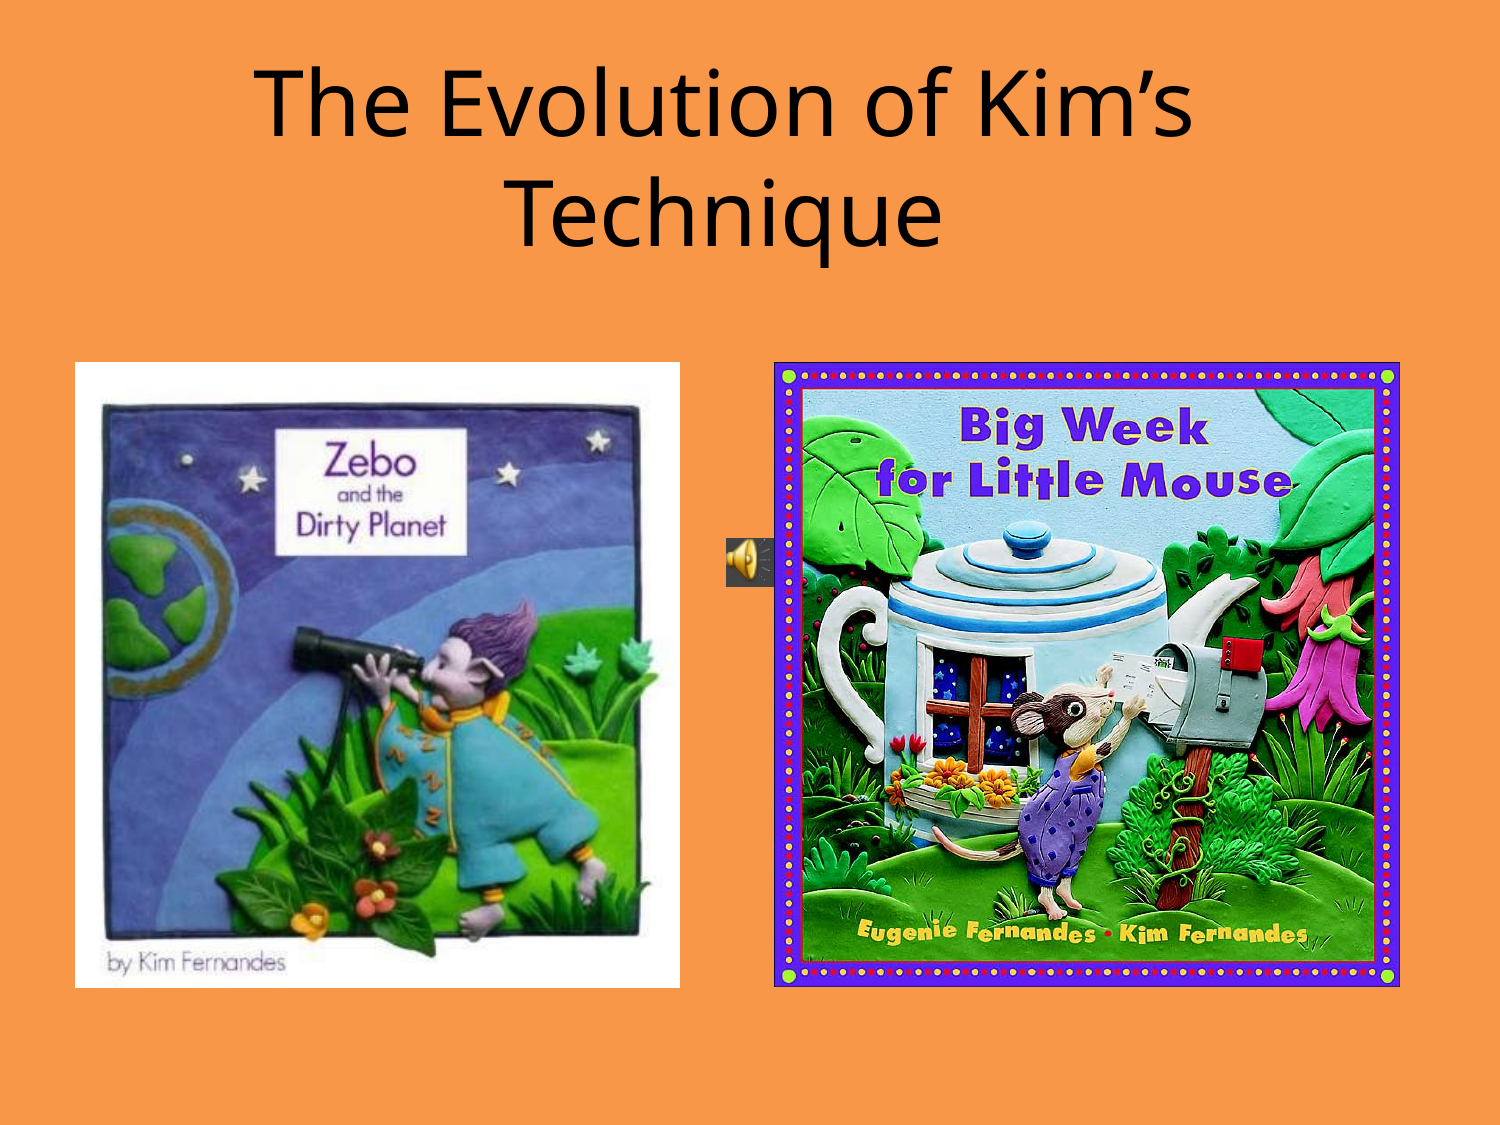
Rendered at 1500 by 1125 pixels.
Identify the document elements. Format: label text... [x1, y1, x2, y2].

picture [74, 362, 680, 988]
text_box The Evolution of Kim’s Technique [237, 37, 1213, 273]
picture [724, 362, 1401, 987]
